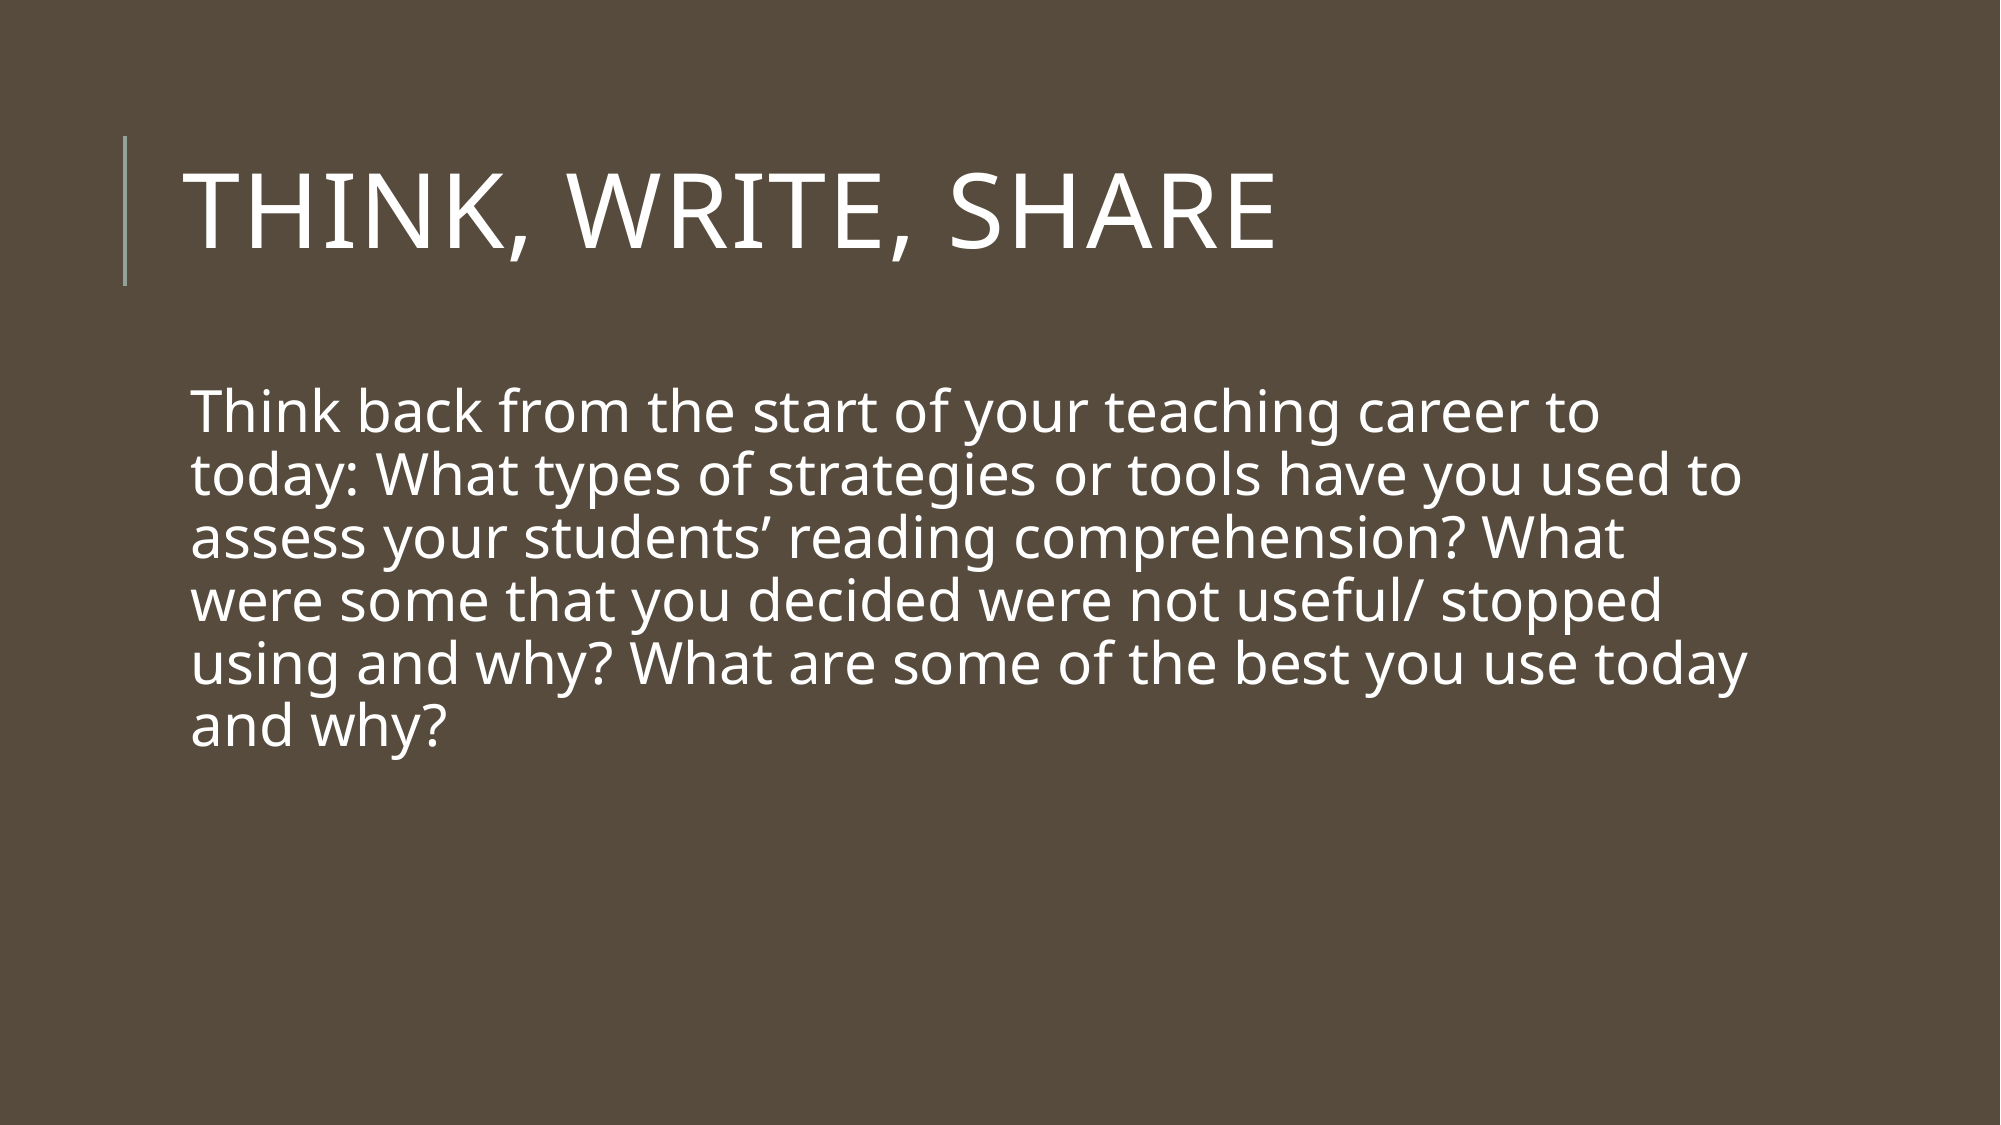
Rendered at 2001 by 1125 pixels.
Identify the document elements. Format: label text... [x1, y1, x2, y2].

title Think, Write, Share [168, 96, 1763, 342]
list Think back from the start of your teaching career to today: What types of strategies or tools have you used to assess your students’ reading comprehension? What were some that you decided were not useful/ stopped using and why? What are some of the best you use today and why? [168, 375, 1763, 1035]
